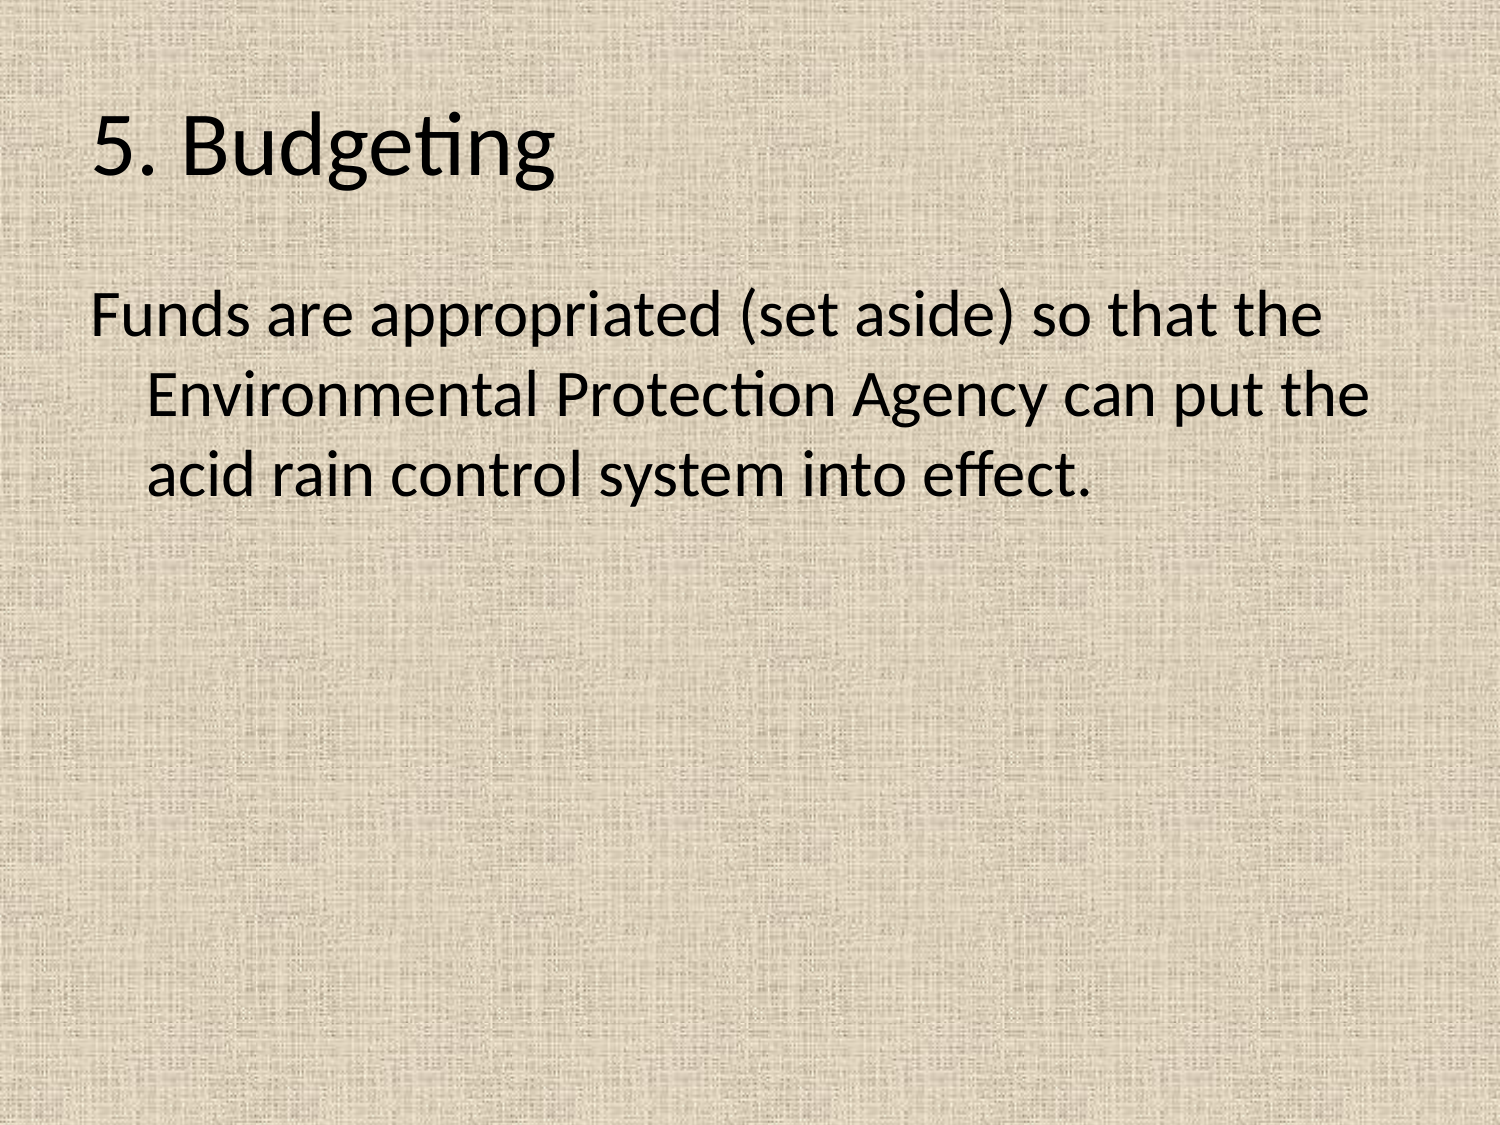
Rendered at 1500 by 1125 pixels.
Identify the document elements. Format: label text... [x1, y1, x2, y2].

title 5. Budgeting [75, 45, 1425, 233]
list Funds are appropriated (set aside) so that the Environmental Protection Agency can put the acid rain control system into effect. [75, 262, 1425, 1005]
picture [0, 0, 1500, 1125]
